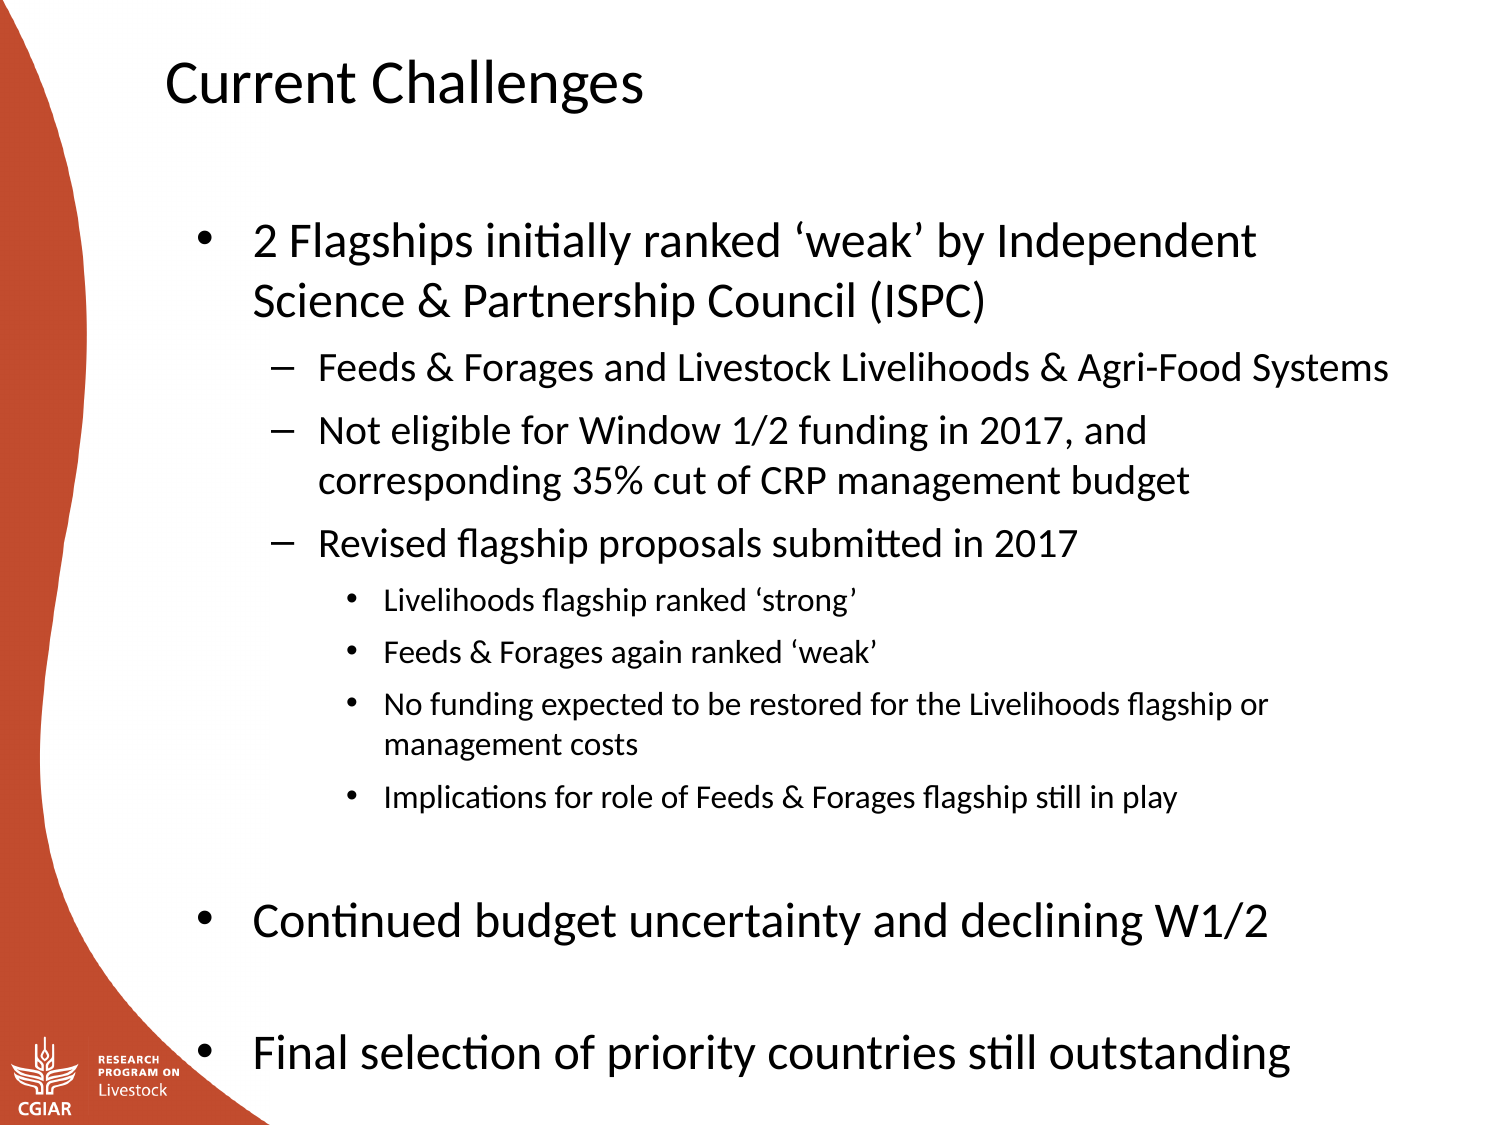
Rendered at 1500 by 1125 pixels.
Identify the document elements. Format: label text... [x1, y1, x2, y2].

picture [0, 0, 270, 1125]
list 2 Flagships initially ranked ‘weak’ by Independent Science & Partnership Council (ISPC) Feeds & Forages and Livestock Livelihoods & Agri-Food Systems Not eligible for Window 1/2 funding in 2017, and corresponding 35% cut of CRP management budget Revised flagship proposals submitted in 2017 Livelihoods flagship ranked ‘strong’ Feeds & Forages again ranked ‘weak’ No funding expected to be restored for the Livelihoods flagship or management costs Implications for role of Feeds & Forages flagship still in play Continued budget uncertainty and declining W1/2 Final selection of priority countries still outstanding [181, 200, 1407, 1100]
list Current Challenges [150, 34, 1438, 222]
